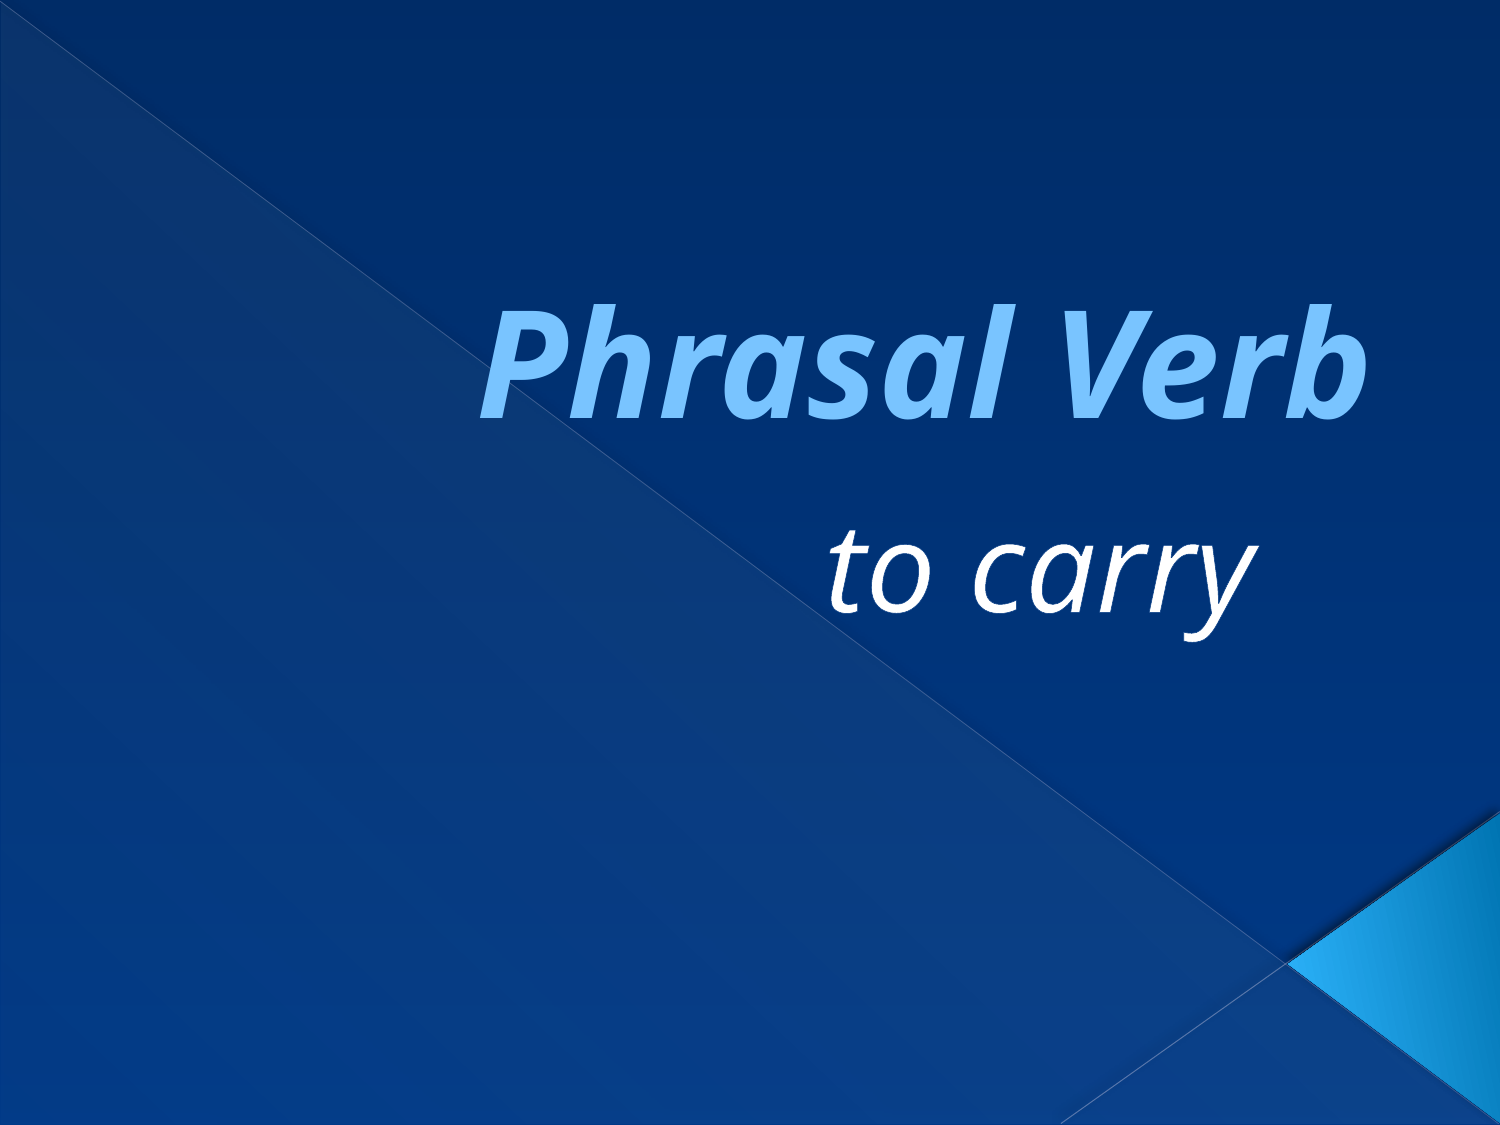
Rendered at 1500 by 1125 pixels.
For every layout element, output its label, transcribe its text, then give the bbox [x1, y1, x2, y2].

subtitle to carry [225, 479, 1275, 752]
title Phrasal Verb [112, 196, 1388, 457]
